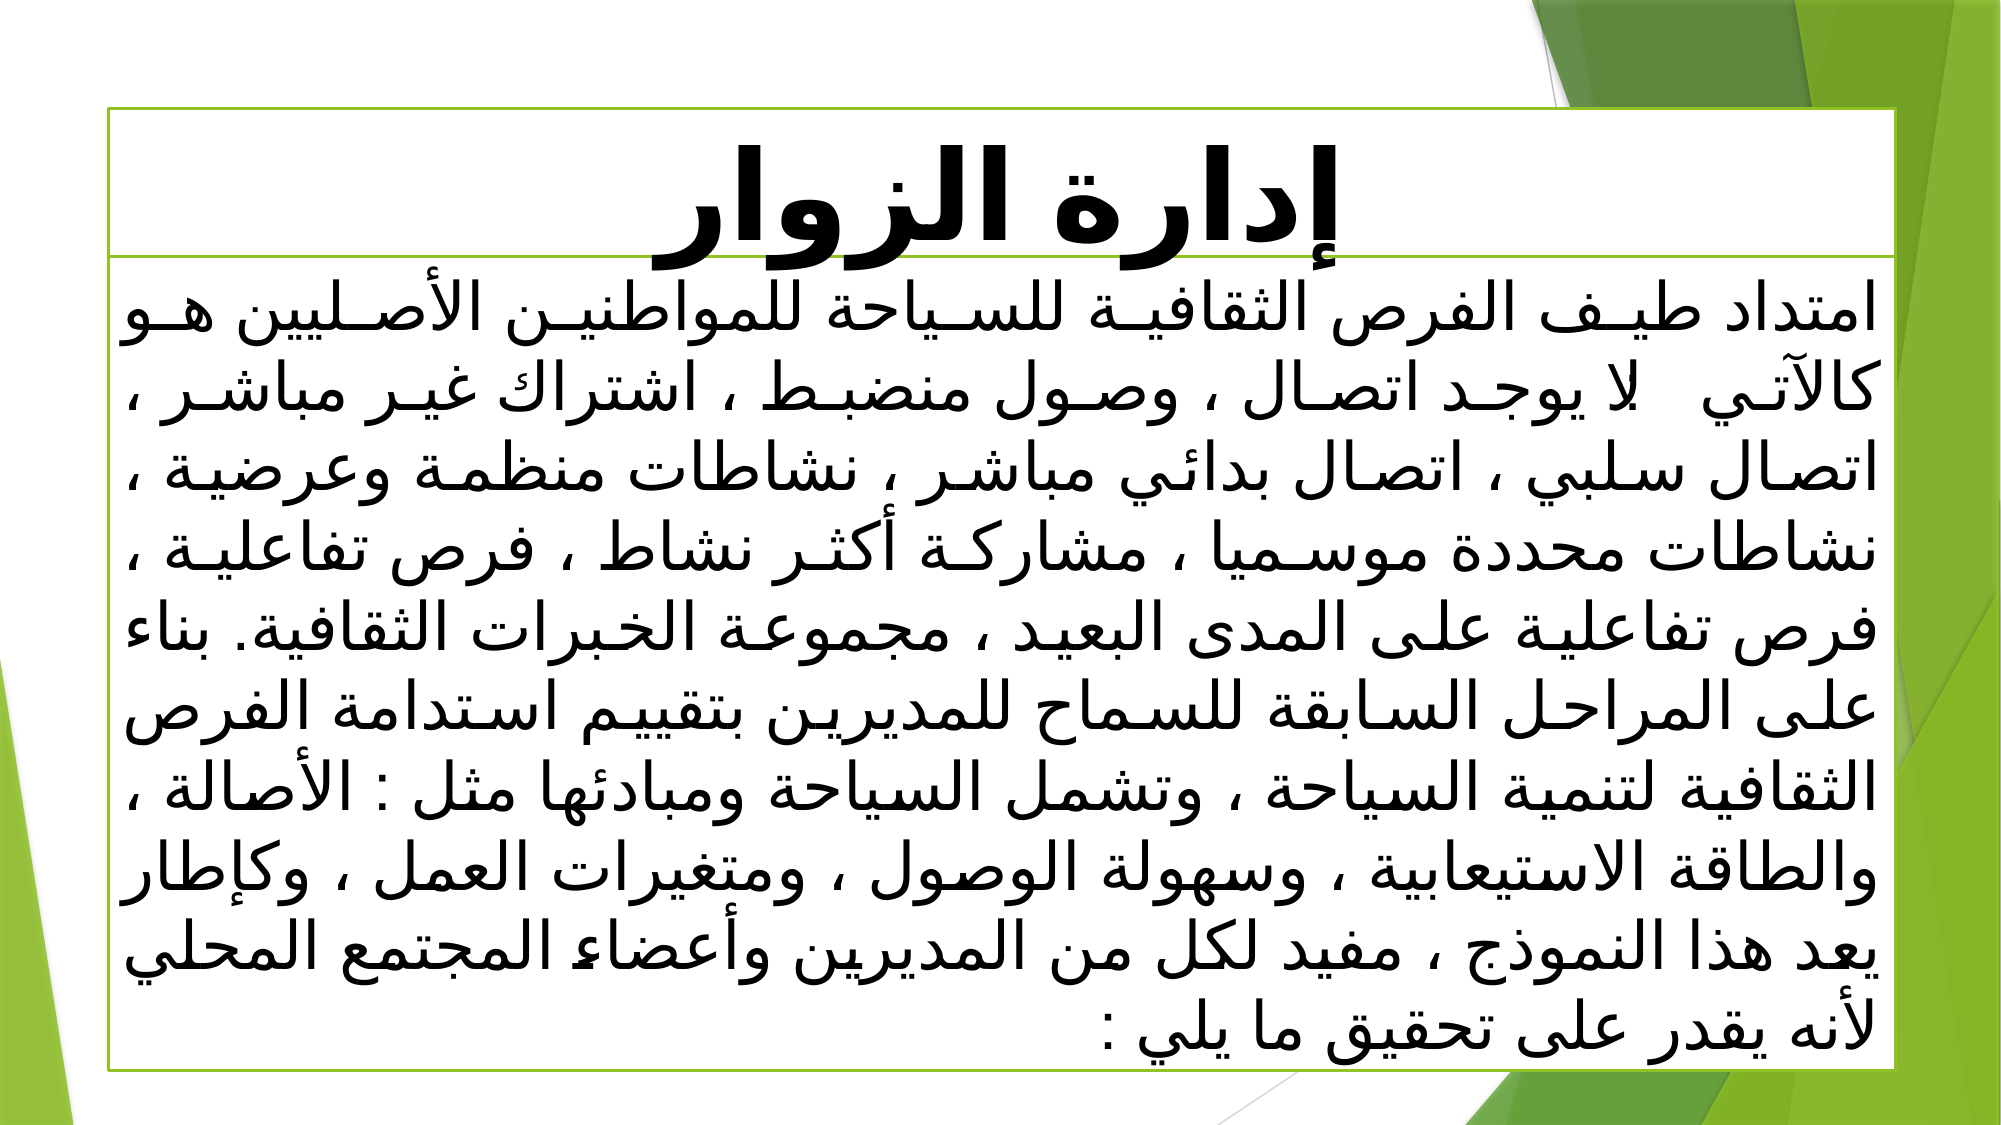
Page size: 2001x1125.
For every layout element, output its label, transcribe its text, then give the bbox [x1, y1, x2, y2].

text_box امتداد طيف الفرص الثقافية للسياحة للمواطنين الأصليين هو كالآتي : لا يوجد اتصال ، وصول منضبط ، اشتراك غير مباشر ، اتصال سلبي ، اتصال بدائي مباشر ، نشاطات منظمة وعرضية ، نشاطات محددة موسميا ، مشاركة أكثر نشاط ، فرص تفاعلية ، فرص تفاعلية على المدى البعيد ، مجموعة الخبرات الثقافية. بناء على المراحل السابقة للسماح للمديرين بتقييم استدامة الفرص الثقافية لتنمية السياحة ، وتشمل السياحة ومبادئها مثل : الأصالة ، والطاقة الاستيعابية ، وسهولة الوصول ، ومتغيرات العمل ، وكإطار يعد هذا النموذج ، مفيد لكل من المديرين وأعضاء المجتمع المحلي لأنه يقدر على تحقيق ما يلي : [107, 258, 1897, 1072]
title إدارة الزوار [107, 107, 1897, 258]
